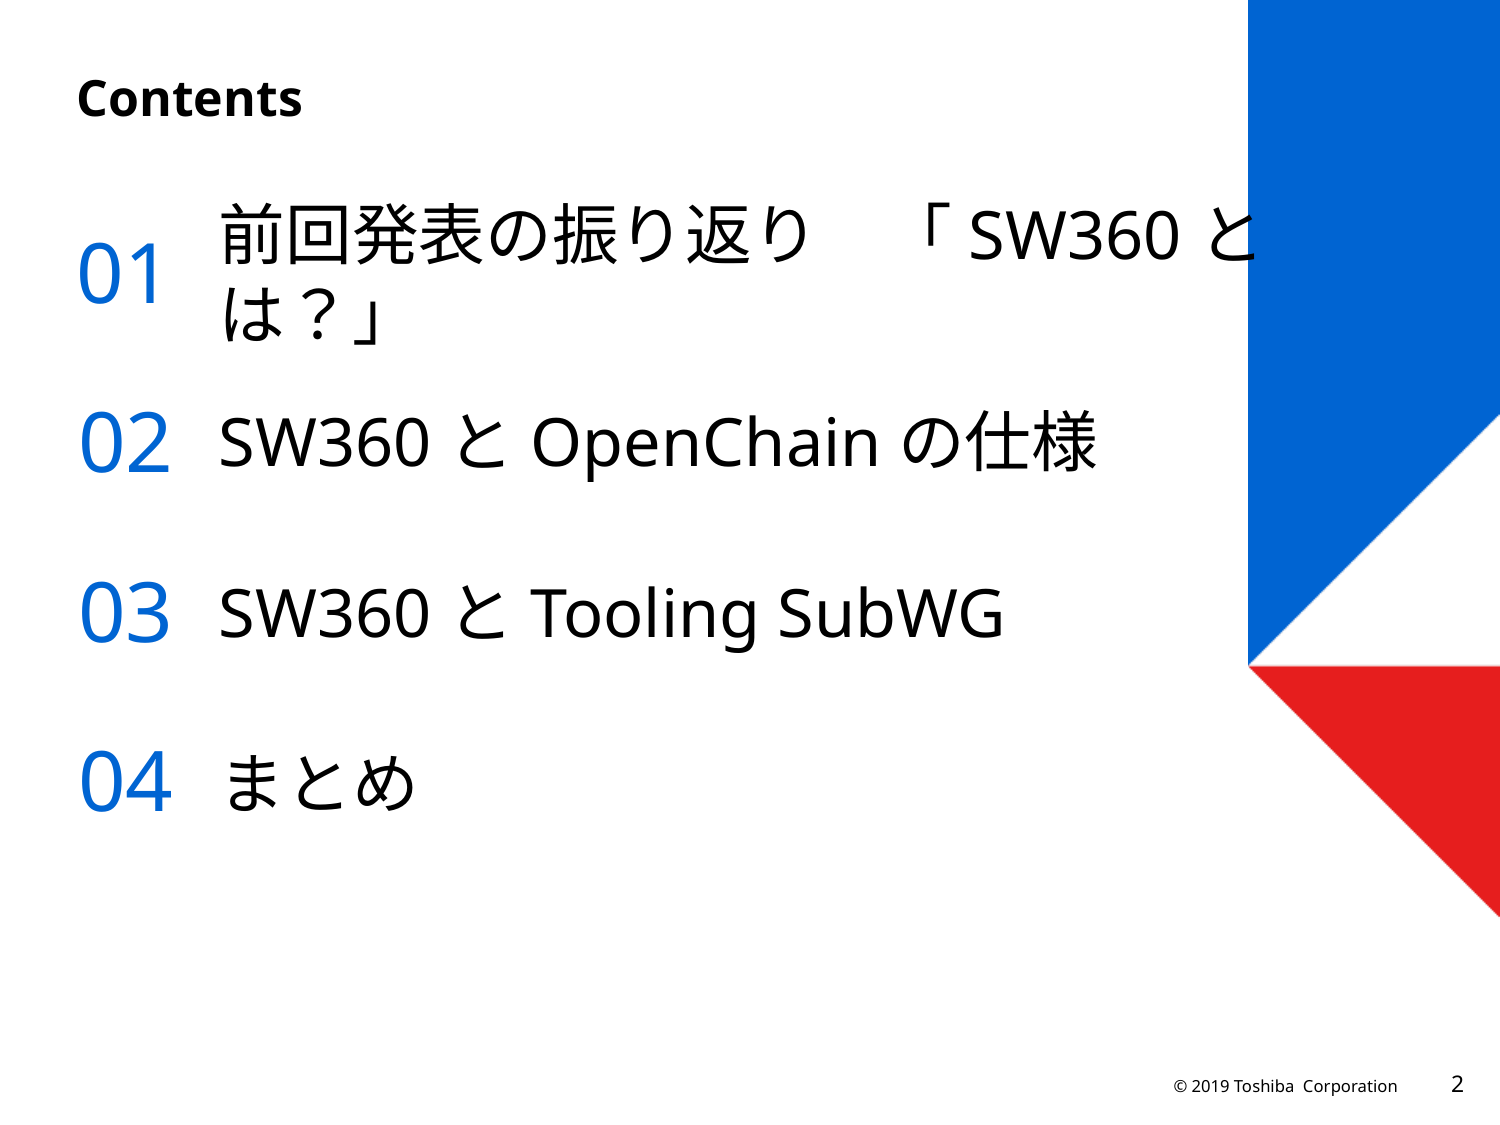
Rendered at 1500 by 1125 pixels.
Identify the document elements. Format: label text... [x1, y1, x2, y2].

list まとめ [216, 727, 1209, 837]
list SW360とOpenChainの仕様 [216, 385, 1232, 495]
picture [1248, 0, 1500, 1125]
list 03 [76, 548, 194, 670]
list 04 [76, 718, 194, 840]
list 01 [76, 209, 194, 331]
list 前回発表の振り返り 「SW360とは？」 [216, 221, 1289, 325]
list 02 [76, 379, 194, 501]
list SW360とTooling SubWG [216, 555, 1209, 665]
title Contents [76, 66, 1208, 132]
